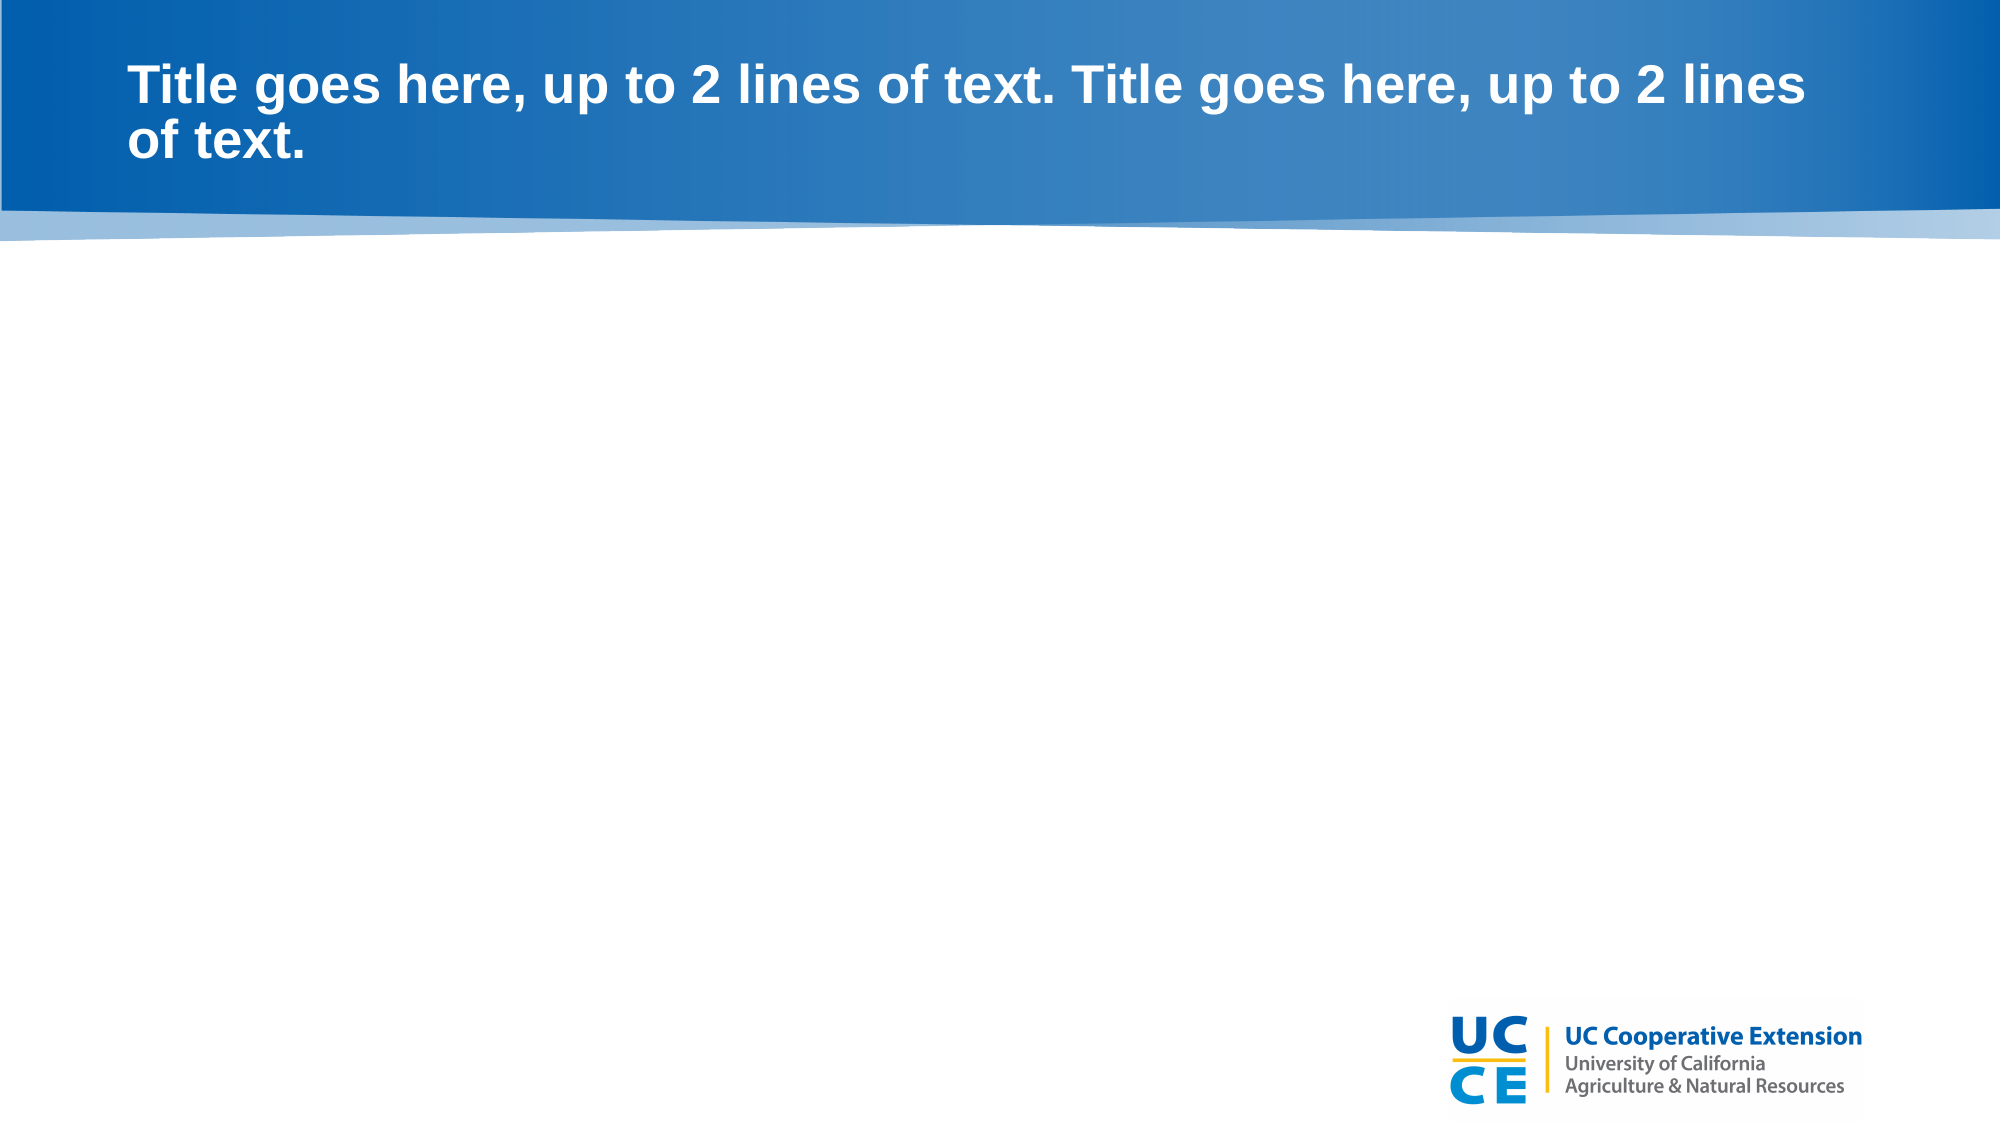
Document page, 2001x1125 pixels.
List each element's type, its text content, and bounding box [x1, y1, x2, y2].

picture [1449, 998, 1863, 1122]
picture [0, 0, 2000, 263]
title Title goes here, up to 2 lines of text. Title goes here, up to 2 lines of text. [112, 51, 1887, 178]
